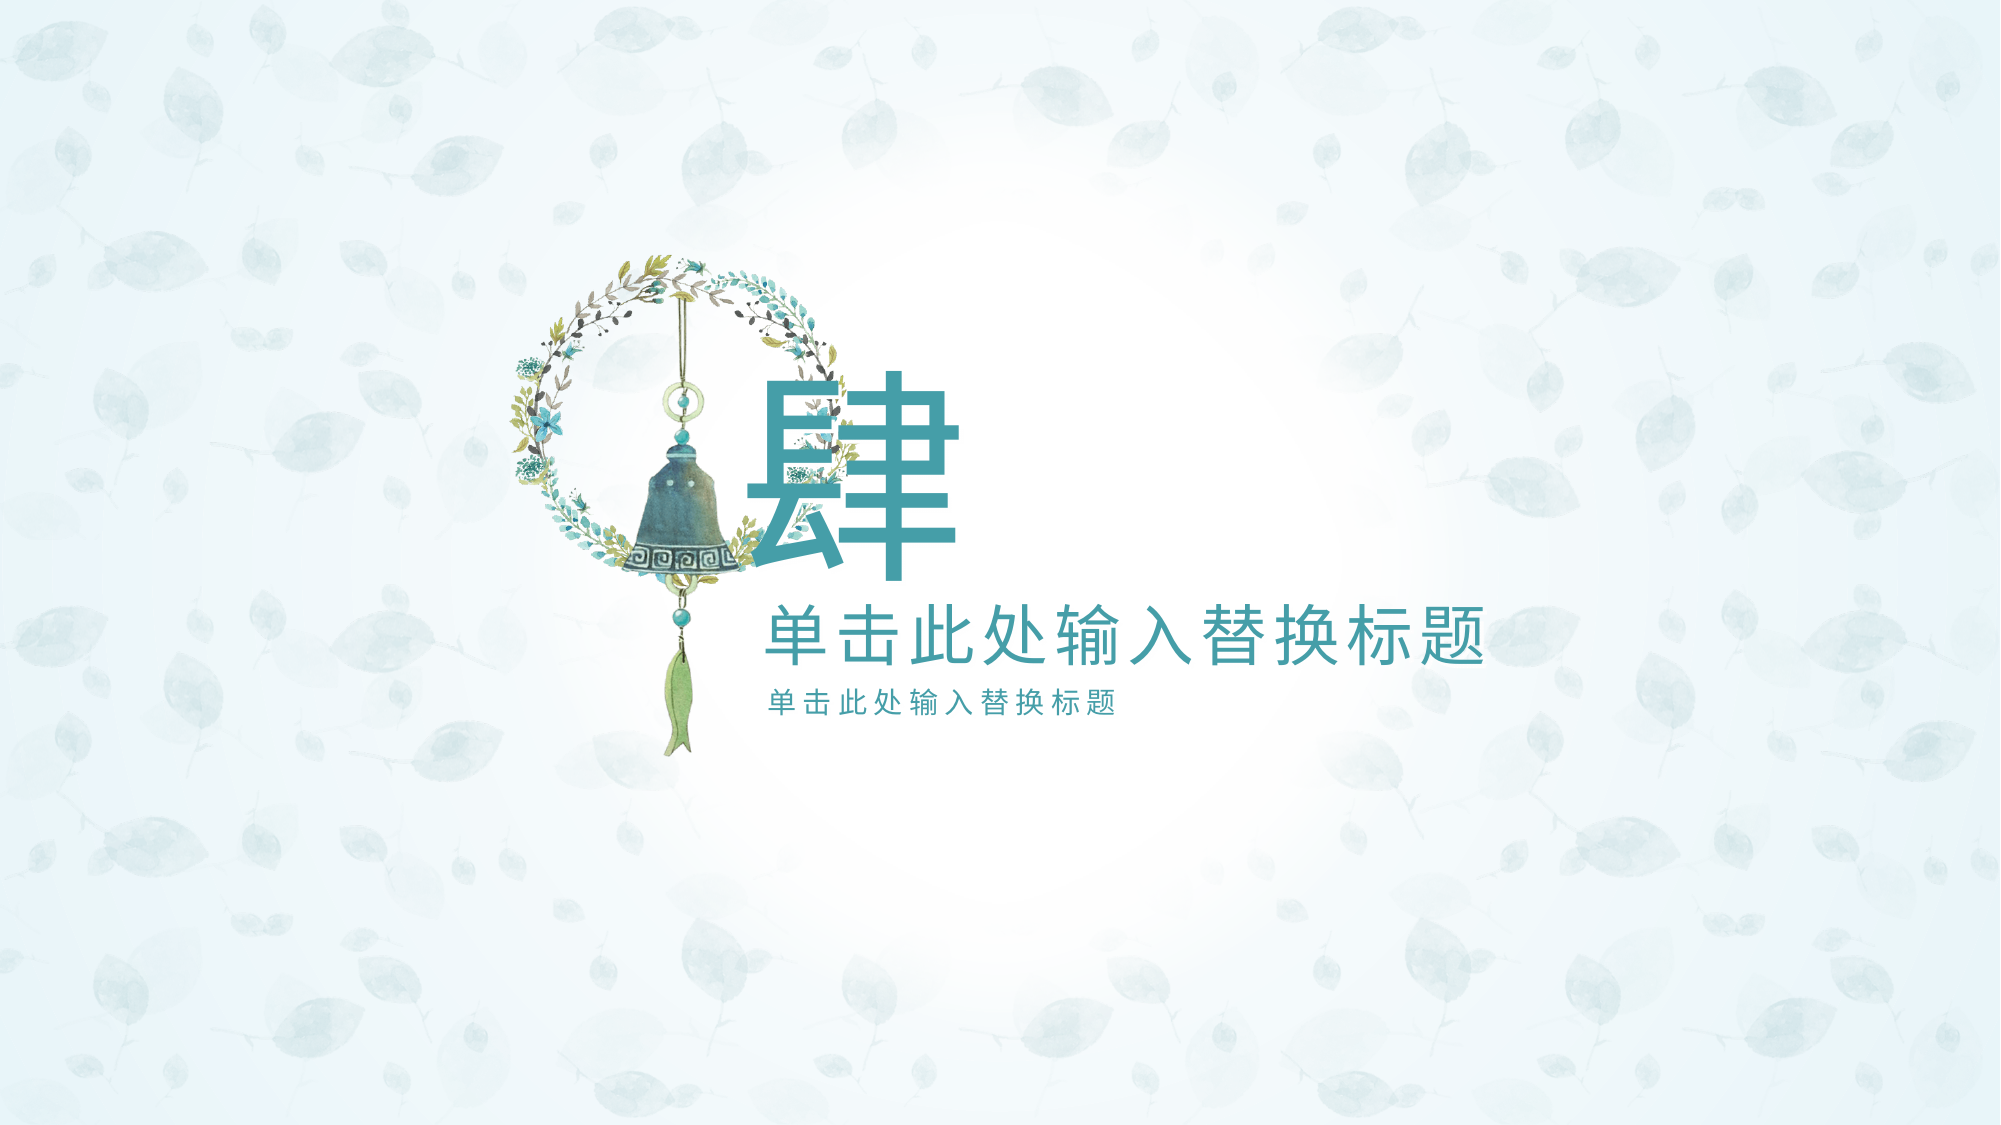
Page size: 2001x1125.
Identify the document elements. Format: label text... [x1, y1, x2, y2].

text_box [729, 621, 1319, 920]
text_box [862, 206, 1358, 586]
text_box 单击此处输入替换标题 [767, 676, 1117, 727]
text_box 肆 [741, 327, 983, 618]
picture [0, 0, 2000, 1125]
text_box 单击此处输入替换标题 [762, 586, 1487, 682]
